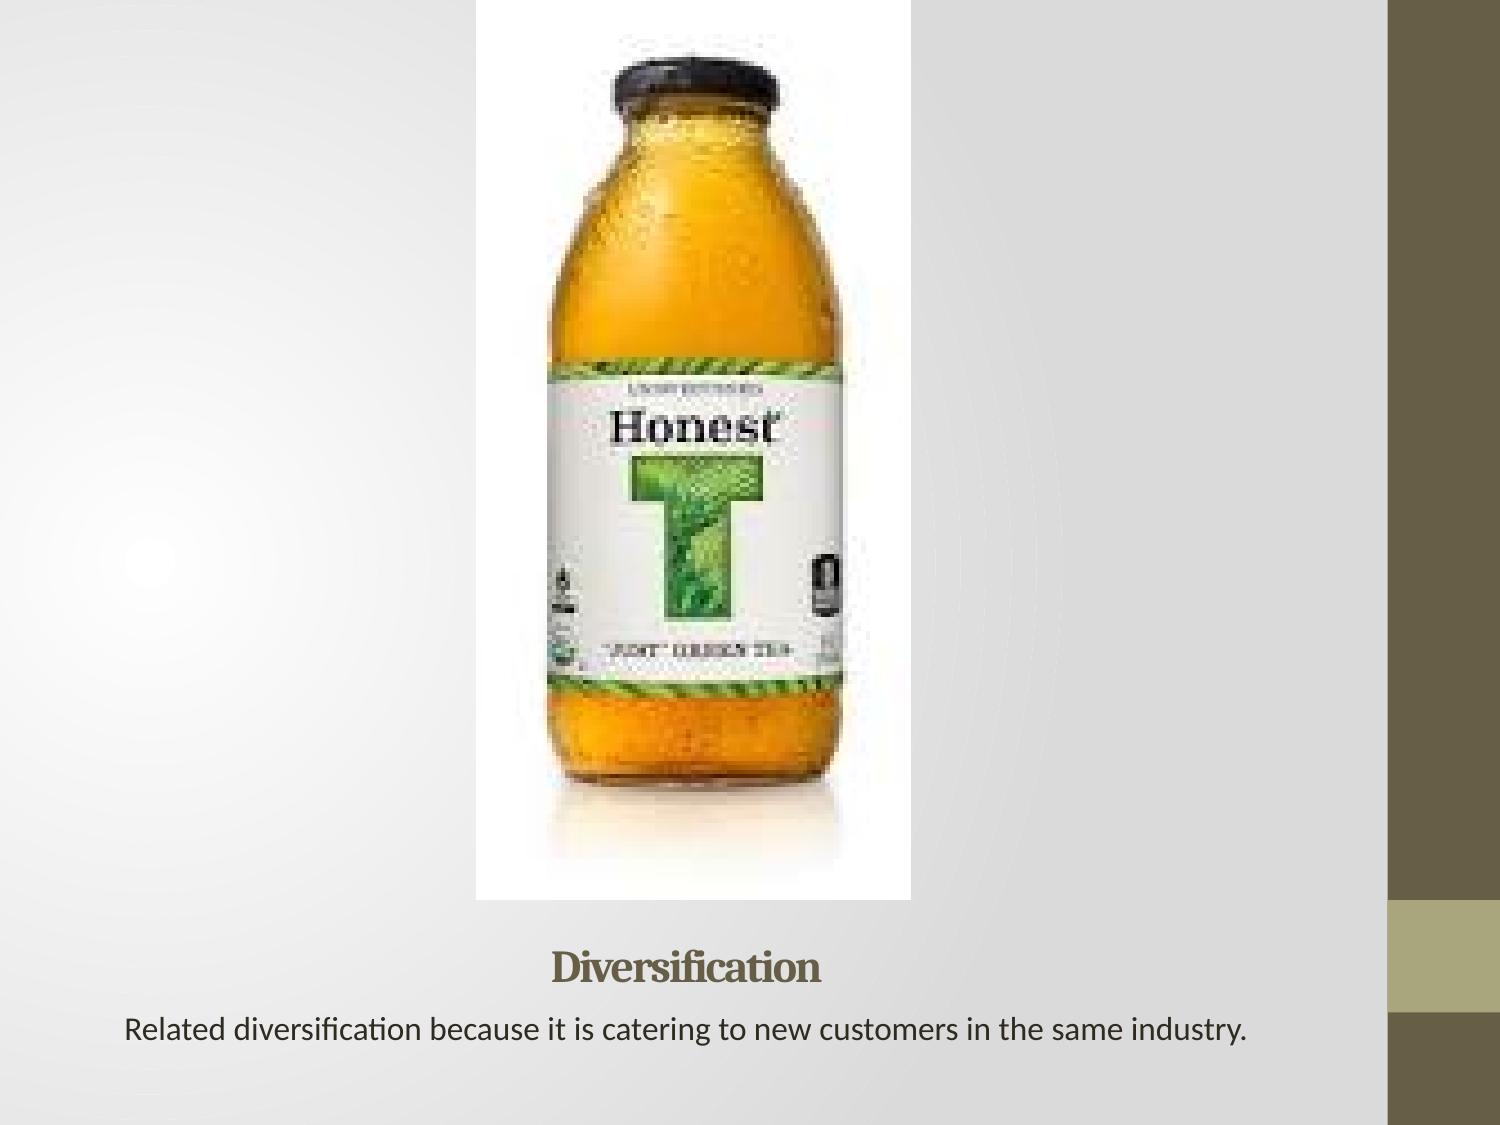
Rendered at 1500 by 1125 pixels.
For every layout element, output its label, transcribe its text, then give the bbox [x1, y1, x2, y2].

list Related diversification because it is catering to new customers in the same industry. [49, 999, 1325, 1101]
picture [0, 0, 1388, 901]
title Diversification [49, 907, 1325, 999]
